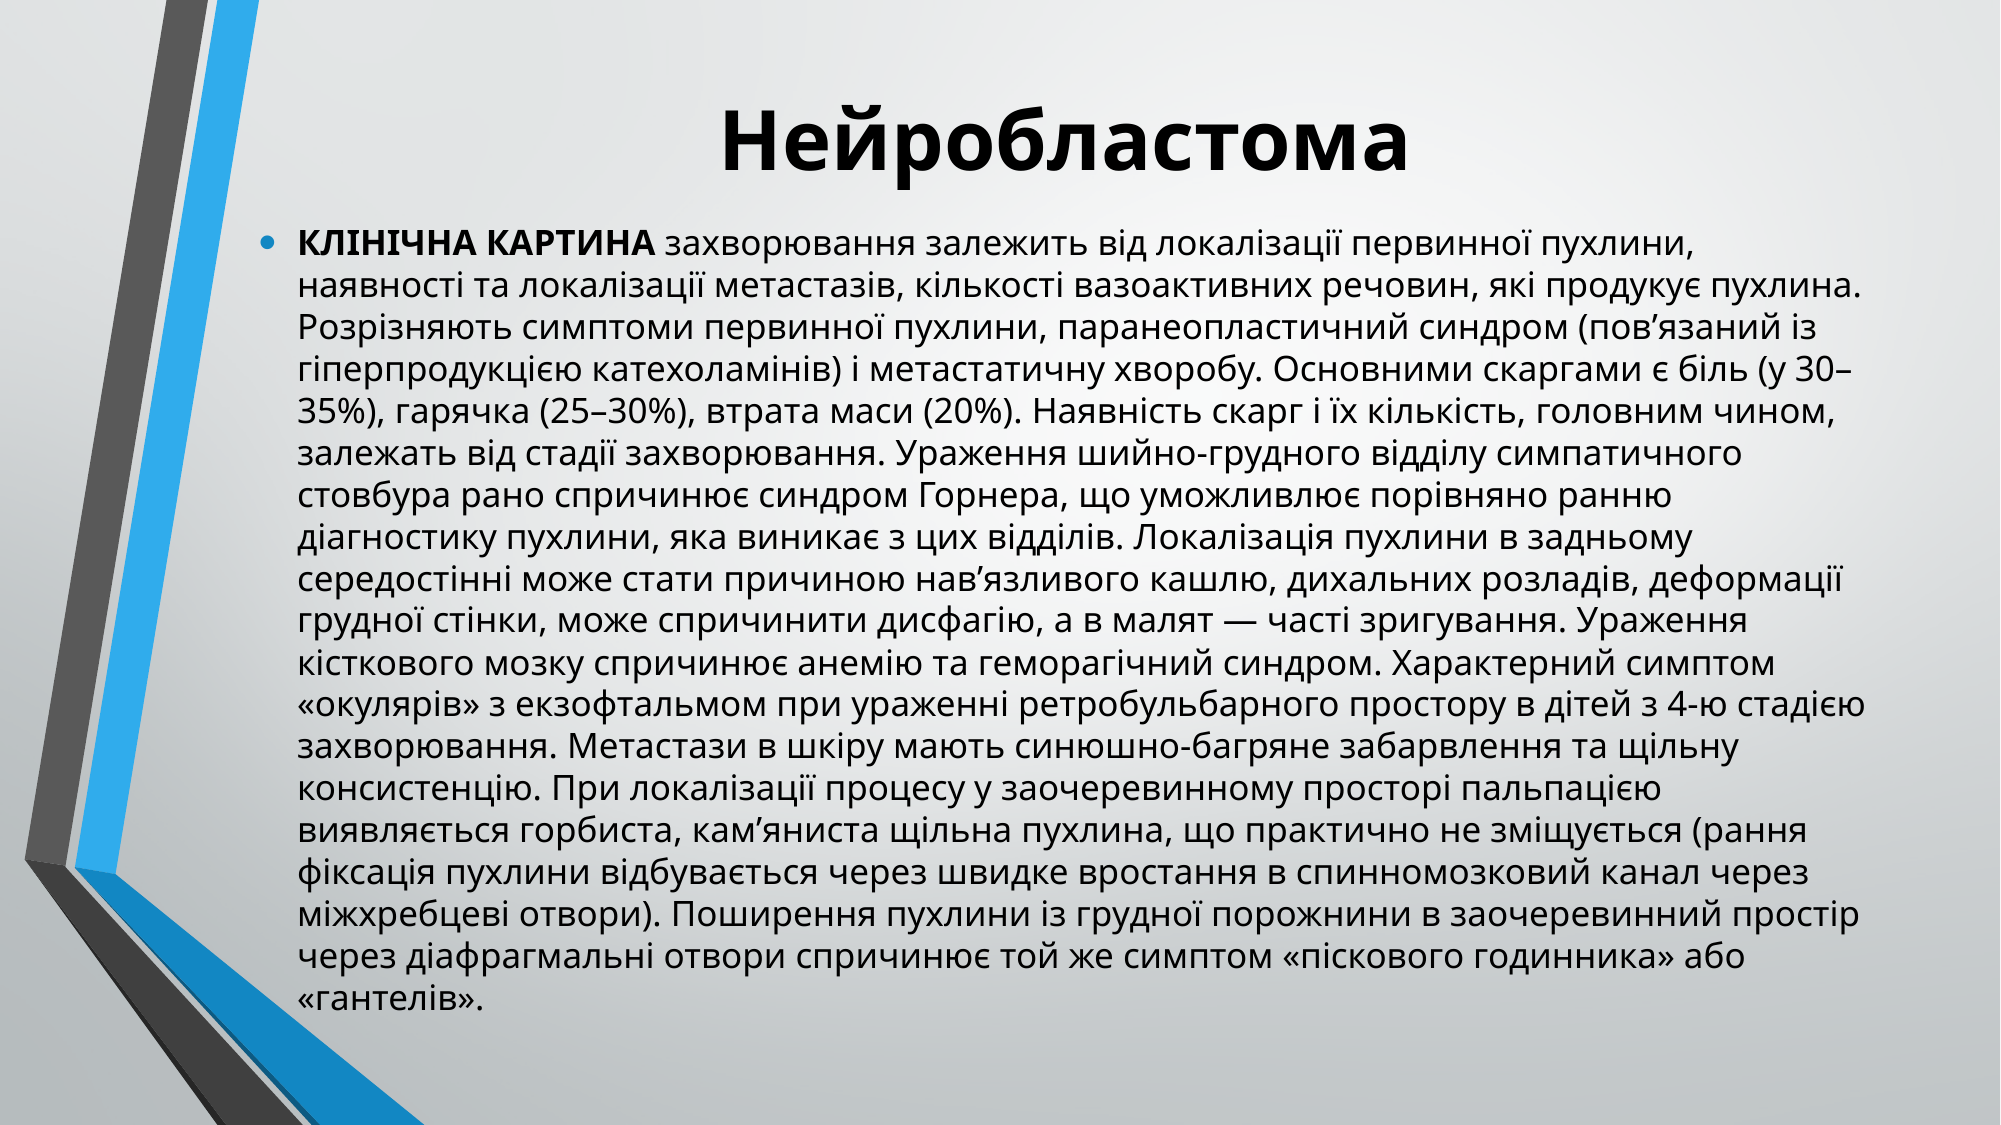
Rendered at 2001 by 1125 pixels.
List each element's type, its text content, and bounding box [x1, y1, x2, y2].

list КЛІНІЧНА КАРТИНА захворювання залежить від локалізації первинної пухлини, наявності та локалізації метастазів, кількості вазоактивних речовин, які продукує пухлина. Розрізняють симптоми первинної пухлини, паранеопластичний синдром (пов’язаний із гіперпродукцією катехоламінів) і метастатичну хворобу. Основними скаргами є біль (у 30–35%), гарячка (25–30%), втрата маси (20%). Наявність скарг і їх кількість, головним чином, залежать від стадії захворювання. Ураження шийно-грудного відділу симпатичного стовбура рано спричинює синдром Горнера, що уможливлює порівняно ранню діагностику пухлини, яка виникає з цих відділів. Локалізація пухлини в задньому середостінні може стати причиною нав’язливого кашлю, дихальних розладів, деформації грудної стінки, може спричинити дисфагію, а в малят — часті зригування. Ураження кісткового мозку спричинює анемію та геморагічний синдром. Характерний симптом «окулярів» з екзофтальмом при ураженні ретробульбарного простору в дітей з 4-ю стадією захворювання. Метастази в шкіру мають синюшно-багряне забарвлення та щільну консистенцію. При локалізації процесу у заочеревинному просторі пальпацією виявляється горбиста, кам’яниста щільна пухлина, що практично не зміщується (рання фіксація пухлини відбувається через швидке вростання в спинномозковий канал через міжхребцеві отвори). Поширення пухлини із грудної порожнини в заочеревинний простір через діафрагмальні отвори спричинює той же симптом «піскового годинника» або «гантелів». [243, 207, 1887, 1031]
title Нейробластома [243, 68, 1887, 207]
